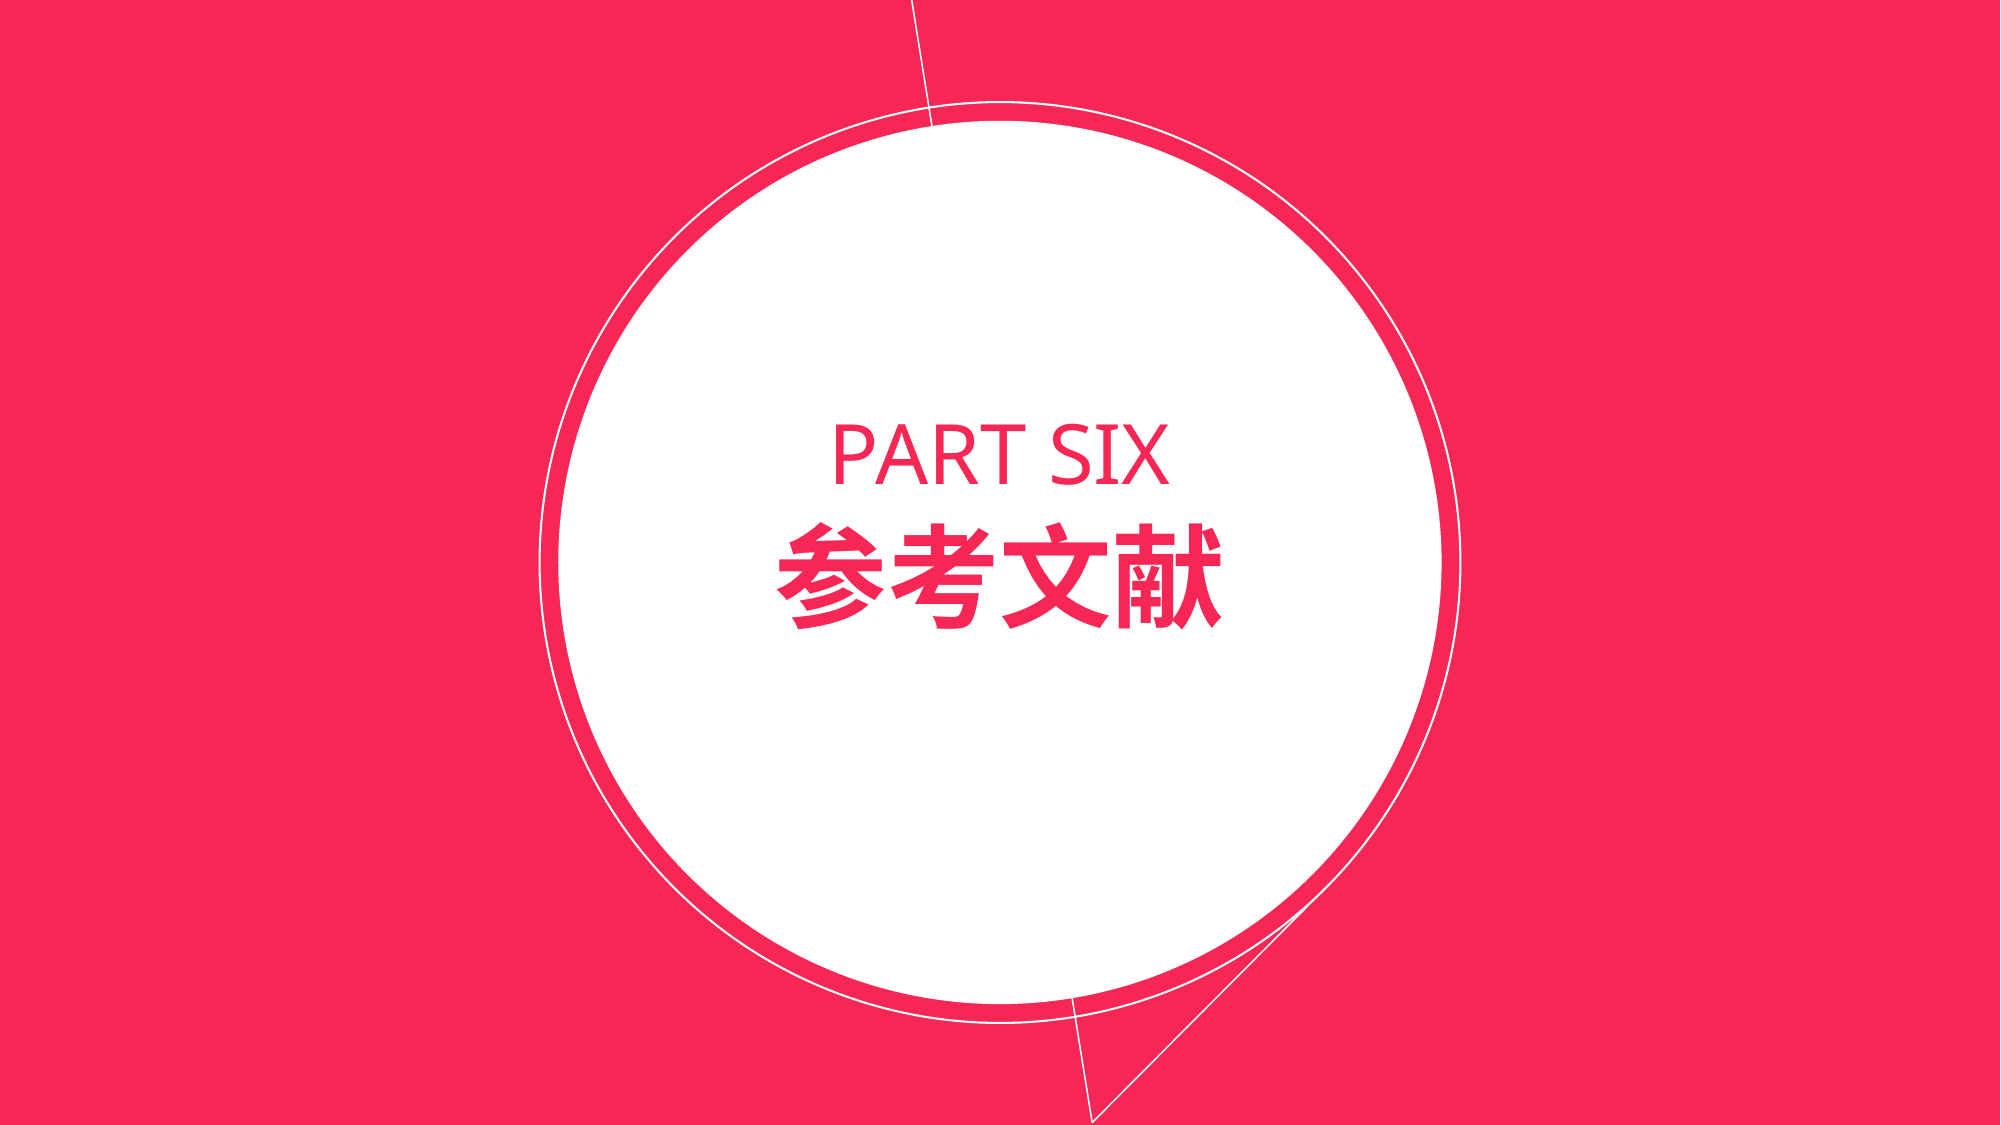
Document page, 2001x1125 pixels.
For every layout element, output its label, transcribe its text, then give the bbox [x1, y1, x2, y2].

list PART SIX [673, 404, 1327, 505]
list 参考文献 [591, 514, 1409, 658]
